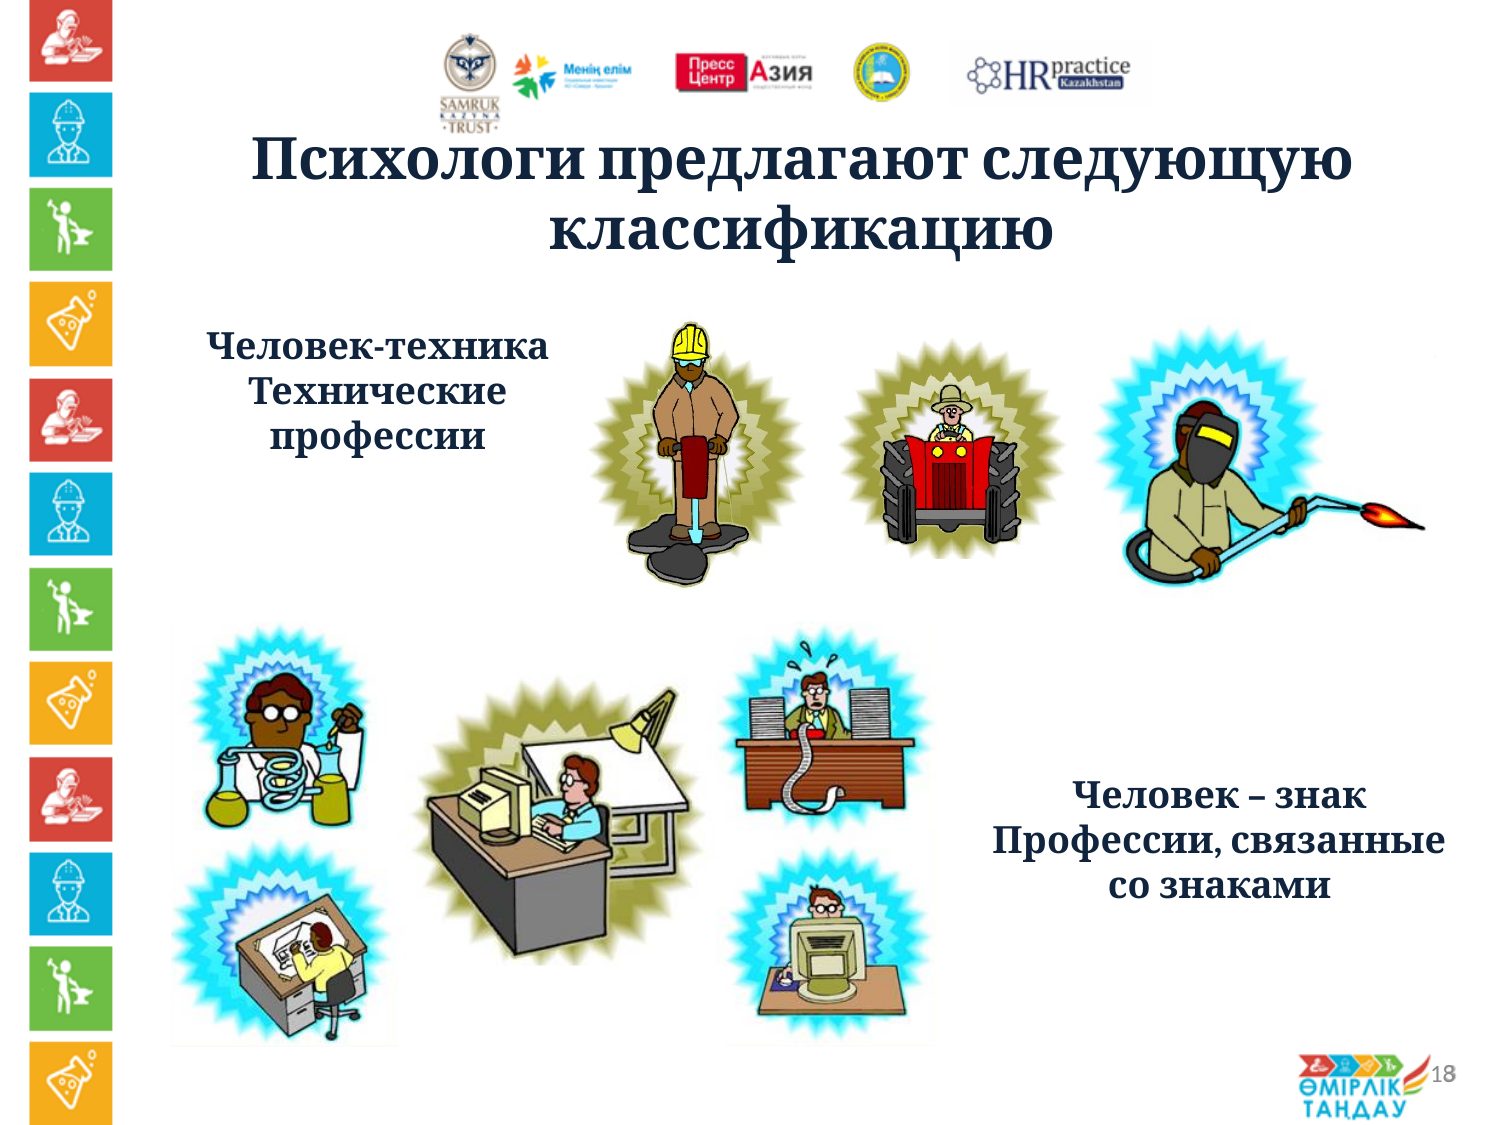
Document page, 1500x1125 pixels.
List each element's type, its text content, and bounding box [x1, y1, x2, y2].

text_box Психологи предлагают следующую классификацию [159, 113, 1447, 269]
text_box Человек-техника Технические профессии [159, 314, 582, 465]
picture [0, 0, 1500, 1125]
text_box Человек – знак Профессии, связанные со знаками [974, 763, 1465, 913]
slide_number 18 [1074, 1042, 1471, 1103]
